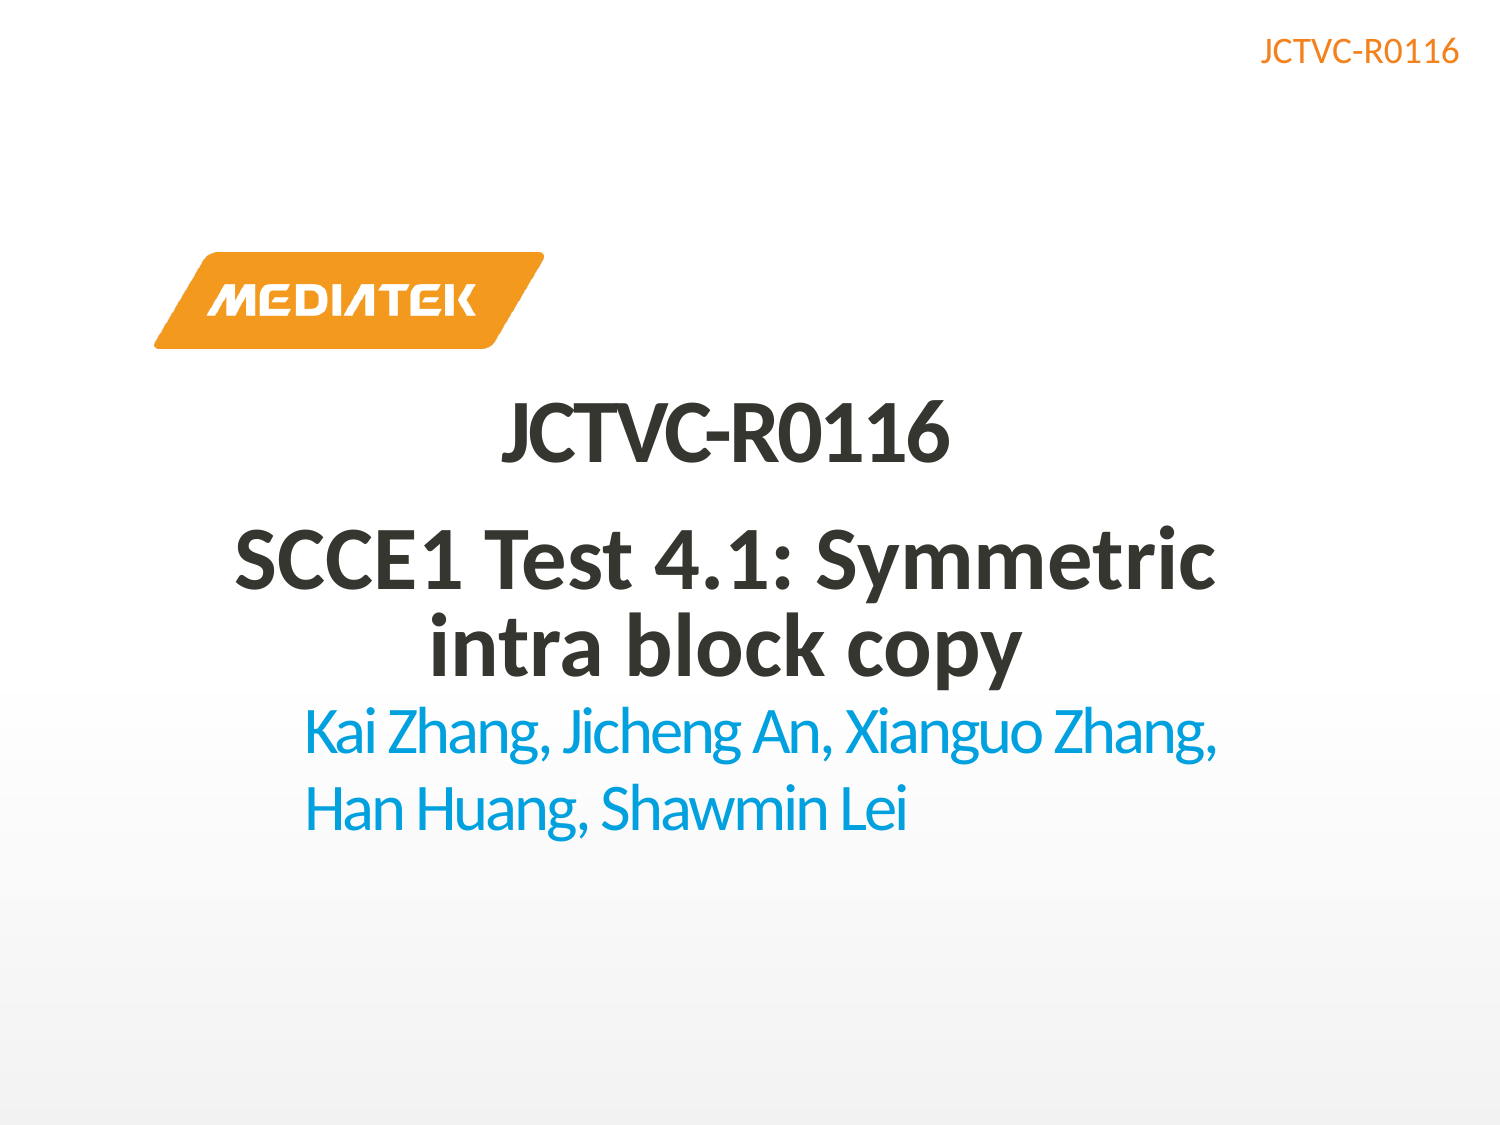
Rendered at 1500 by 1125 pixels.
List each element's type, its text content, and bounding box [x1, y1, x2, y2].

subtitle Kai Zhang, Jicheng An, Xianguo Zhang, Han Huang, Shawmin Lei [289, 694, 1425, 1077]
text_box JCTVC-R0116 SCCE1 Test 4.1: Symmetric intra block copy [147, 385, 1306, 705]
picture [154, 252, 544, 349]
